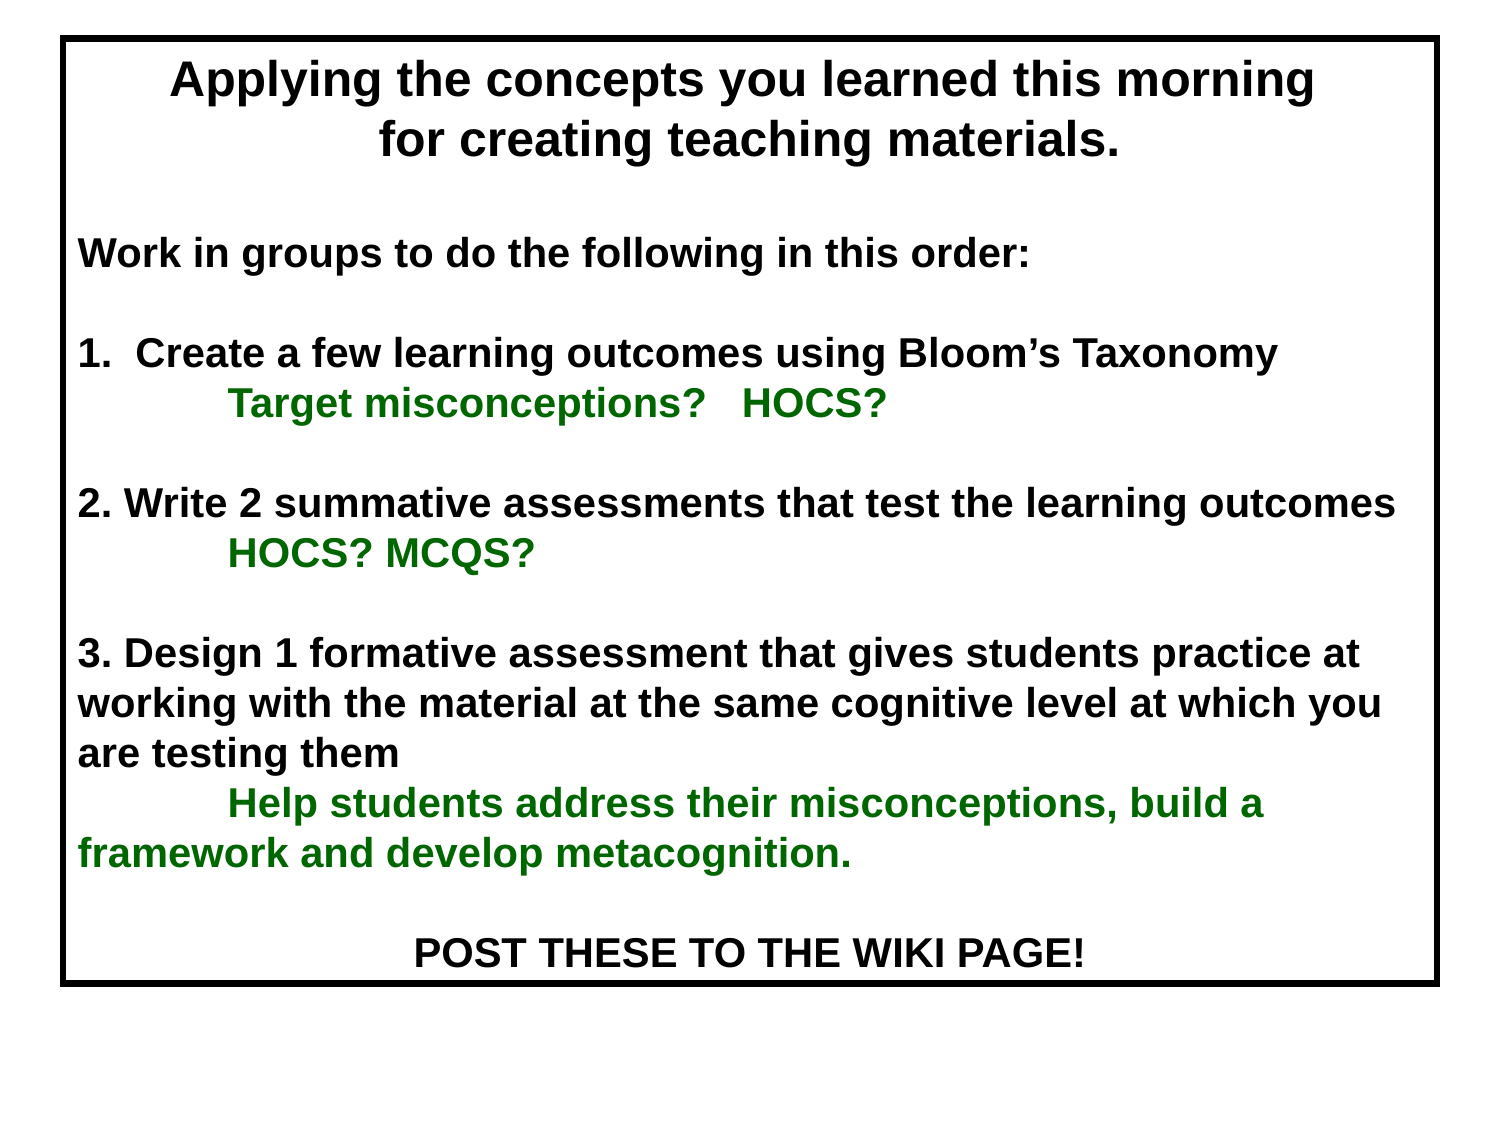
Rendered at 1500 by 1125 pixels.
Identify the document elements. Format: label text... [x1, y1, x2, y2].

text_box Applying the concepts you learned this morning for creating teaching materials. Work in groups to do the following in this order: 1. Create a few learning outcomes using Bloom’s Taxonomy Target misconceptions? HOCS? 2. Write 2 summative assessments that test the learning outcomes HOCS? MCQS? 3. Design 1 formative assessment that gives students practice at working with the material at the same cognitive level at which you are testing them Help students address their misconceptions, build a framework and develop metacognition. POST THESE TO THE WIKI PAGE! [63, 38, 1437, 984]
